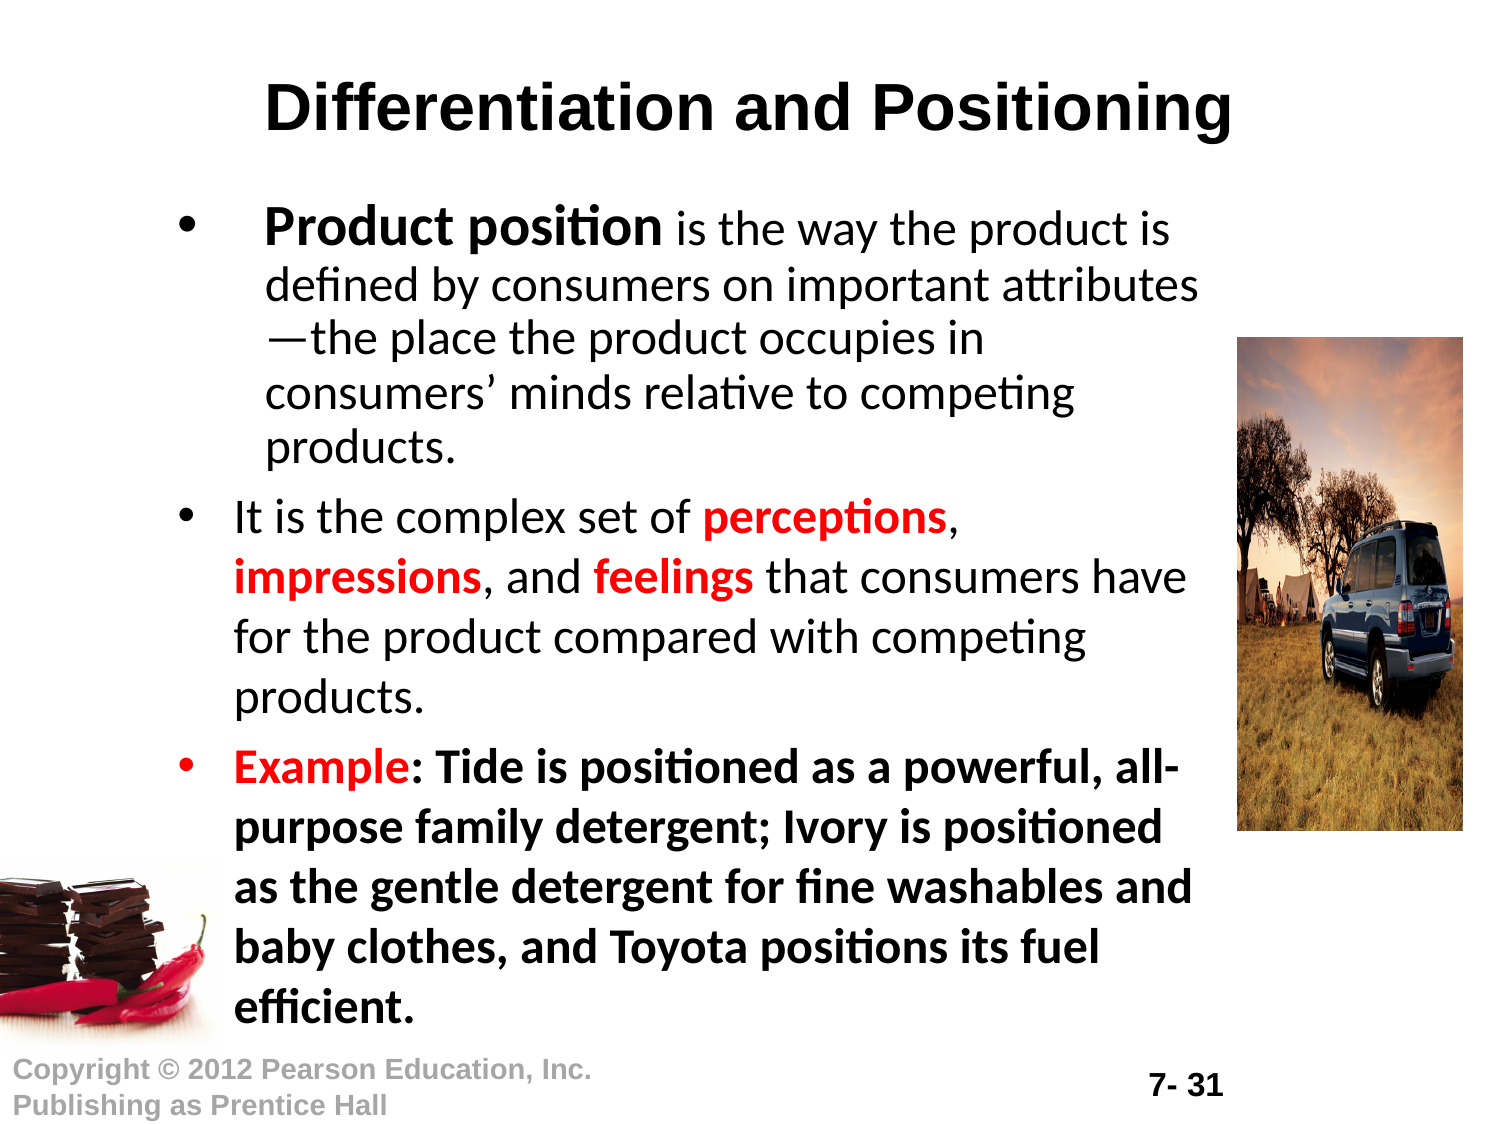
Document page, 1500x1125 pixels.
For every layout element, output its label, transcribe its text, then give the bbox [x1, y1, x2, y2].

title Differentiation and Positioning [112, 12, 1388, 201]
picture [0, 862, 225, 1050]
picture [1237, 337, 1463, 832]
list Product position is the way the product is defined by consumers on important attributes—the place the product occupies in consumers’ minds relative to competing products. It is the complex set of perceptions, impressions, and feelings that consumers have for the product compared with competing products. Example: Tide is positioned as a powerful, all-purpose family detergent; Ivory is positioned as the gentle detergent for fine washables and baby clothes, and Toyota positions its fuel efficient. [162, 187, 1226, 951]
